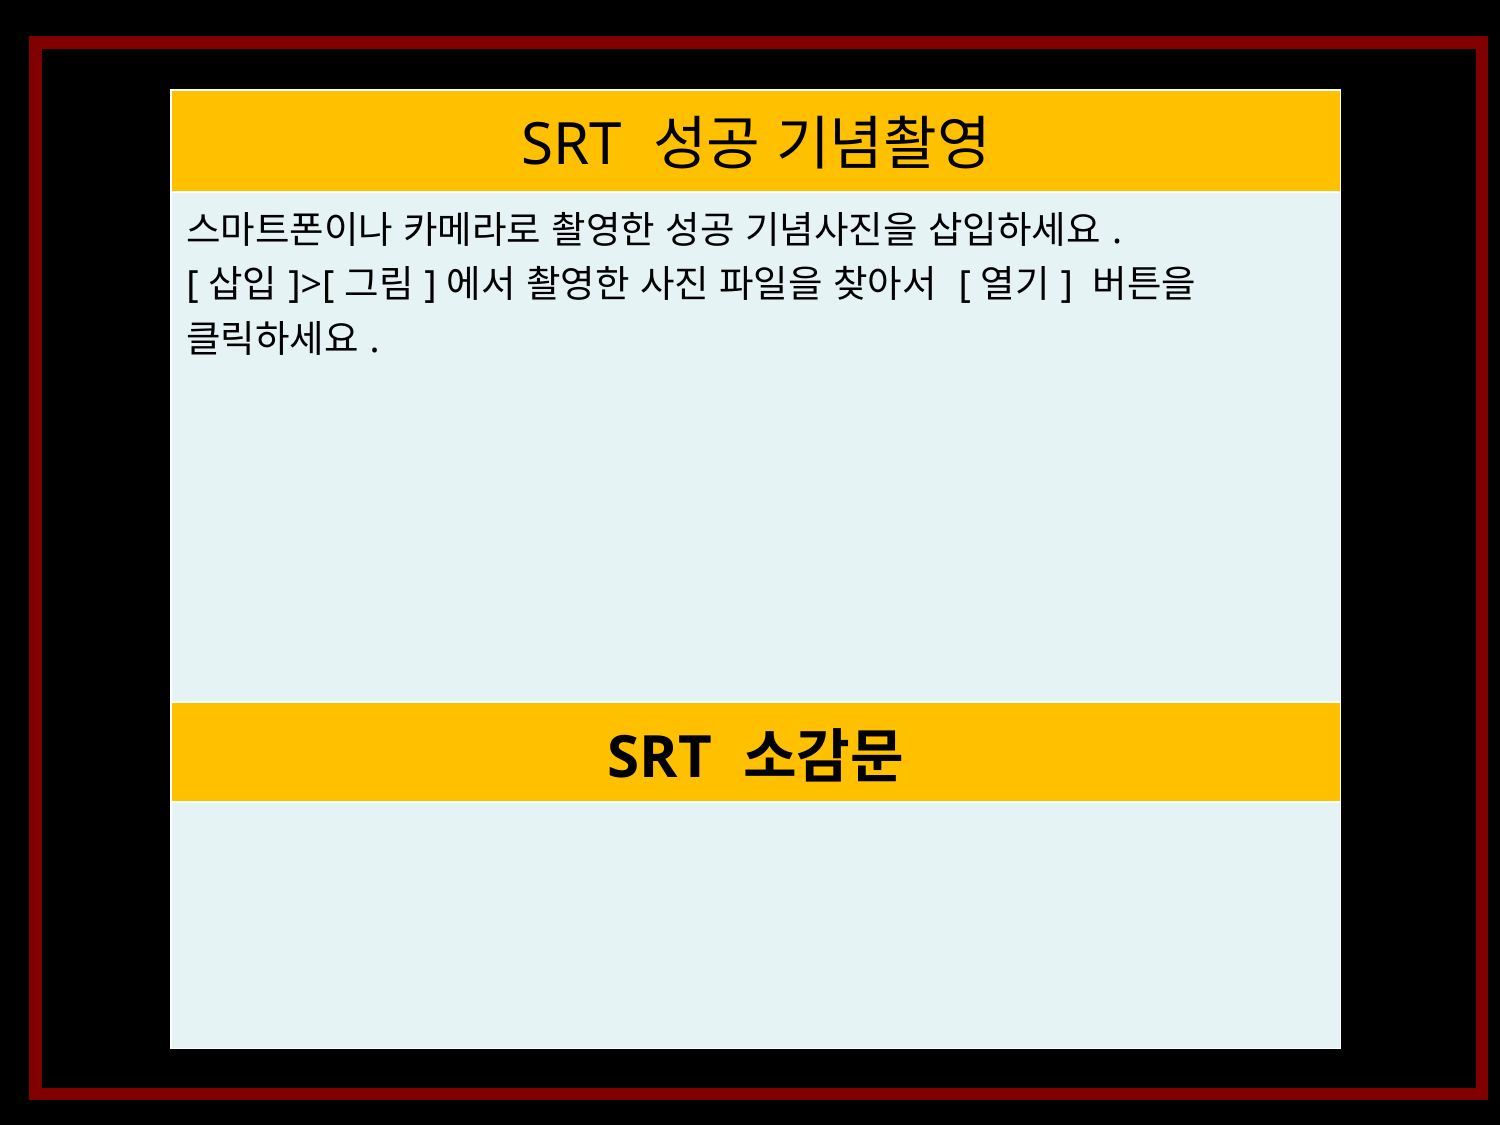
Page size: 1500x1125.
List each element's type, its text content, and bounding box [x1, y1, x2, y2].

table_cell SRT 소감문 [172, 703, 1340, 801]
table_cell [172, 803, 1340, 1048]
table_header SRT 성공 기념촬영 [172, 91, 1340, 191]
table_cell 스마트폰이나 카메라로 촬영한 성공 기념사진을 삽입하세요. [삽입]>[그림]에서 촬영한 사진 파일을 찾아서 [열기] 버튼을 클릭하세요. [172, 193, 1340, 701]
